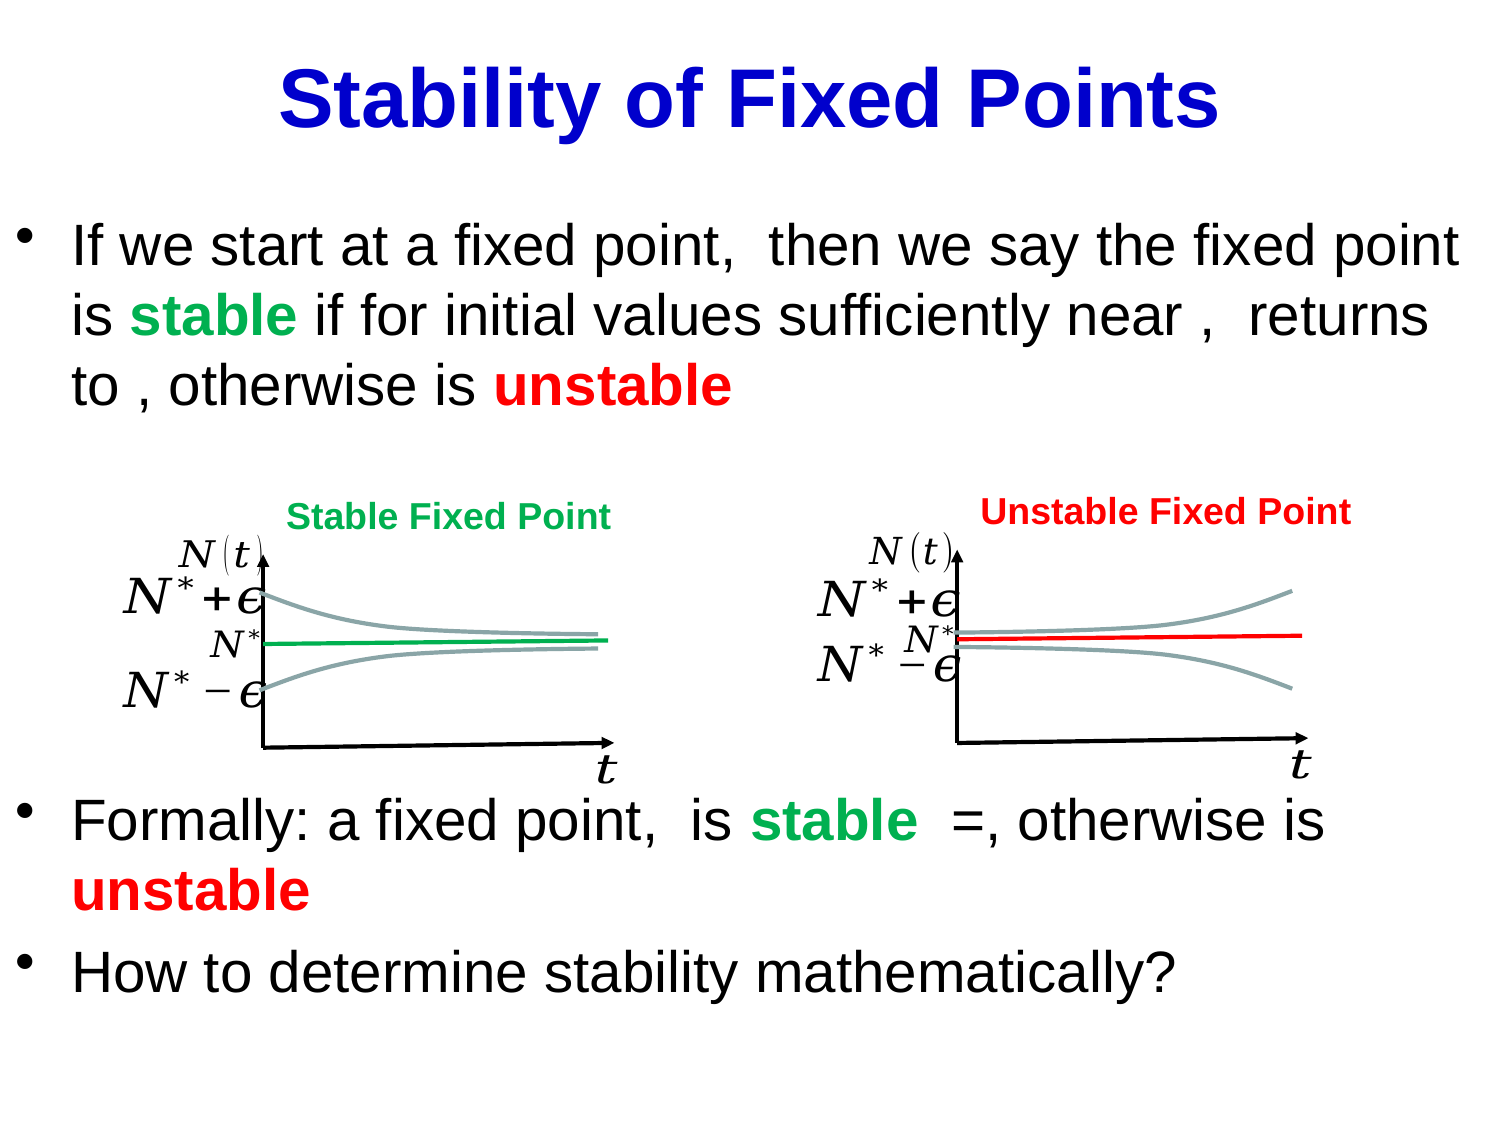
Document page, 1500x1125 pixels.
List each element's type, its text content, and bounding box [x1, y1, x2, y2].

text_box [814, 479, 1369, 789]
title Stability of Fixed Points [0, 0, 1500, 188]
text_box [119, 484, 629, 794]
